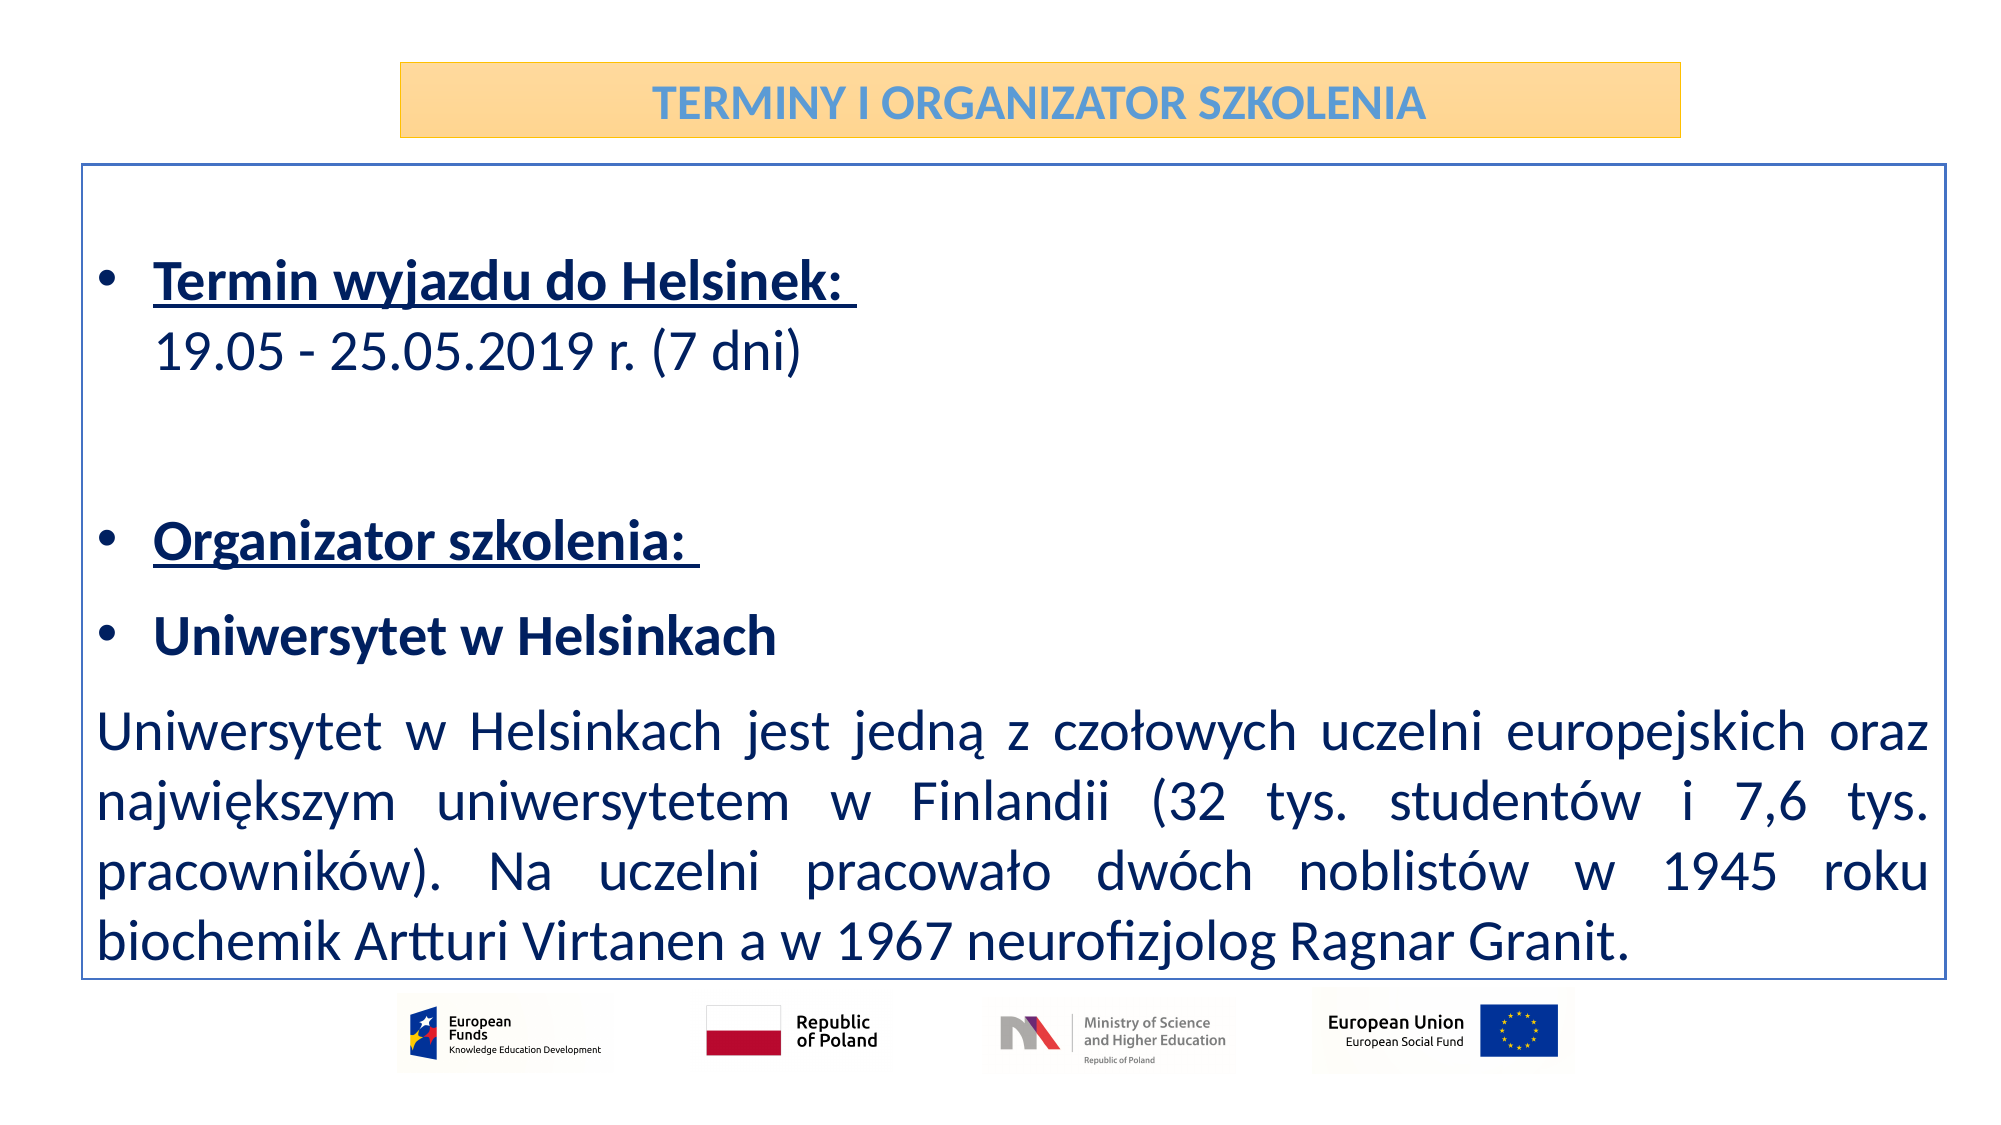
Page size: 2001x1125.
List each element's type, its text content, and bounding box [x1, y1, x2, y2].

text_box TERMINY I ORGANIZATOR SZKOLENIA [400, 62, 1681, 138]
text_box Termin wyjazdu do Helsinek: 19.05 - 25.05.2019 r. (7 dni) Organizator szkolenia: Uniwersytet w Helsinkach Uniwersytet w Helsinkach jest jedną z czołowych uczelni europejskich oraz największym uniwersytetem w Finlandii (32 tys. studentów i 7,6 tys. pracowników). Na uczelni pracowało dwóch noblistów w 1945 roku biochemik Artturi Virtanen a w 1967 neurofizjolog Ragnar Granit. [81, 163, 1947, 980]
picture [334, 987, 1605, 1074]
